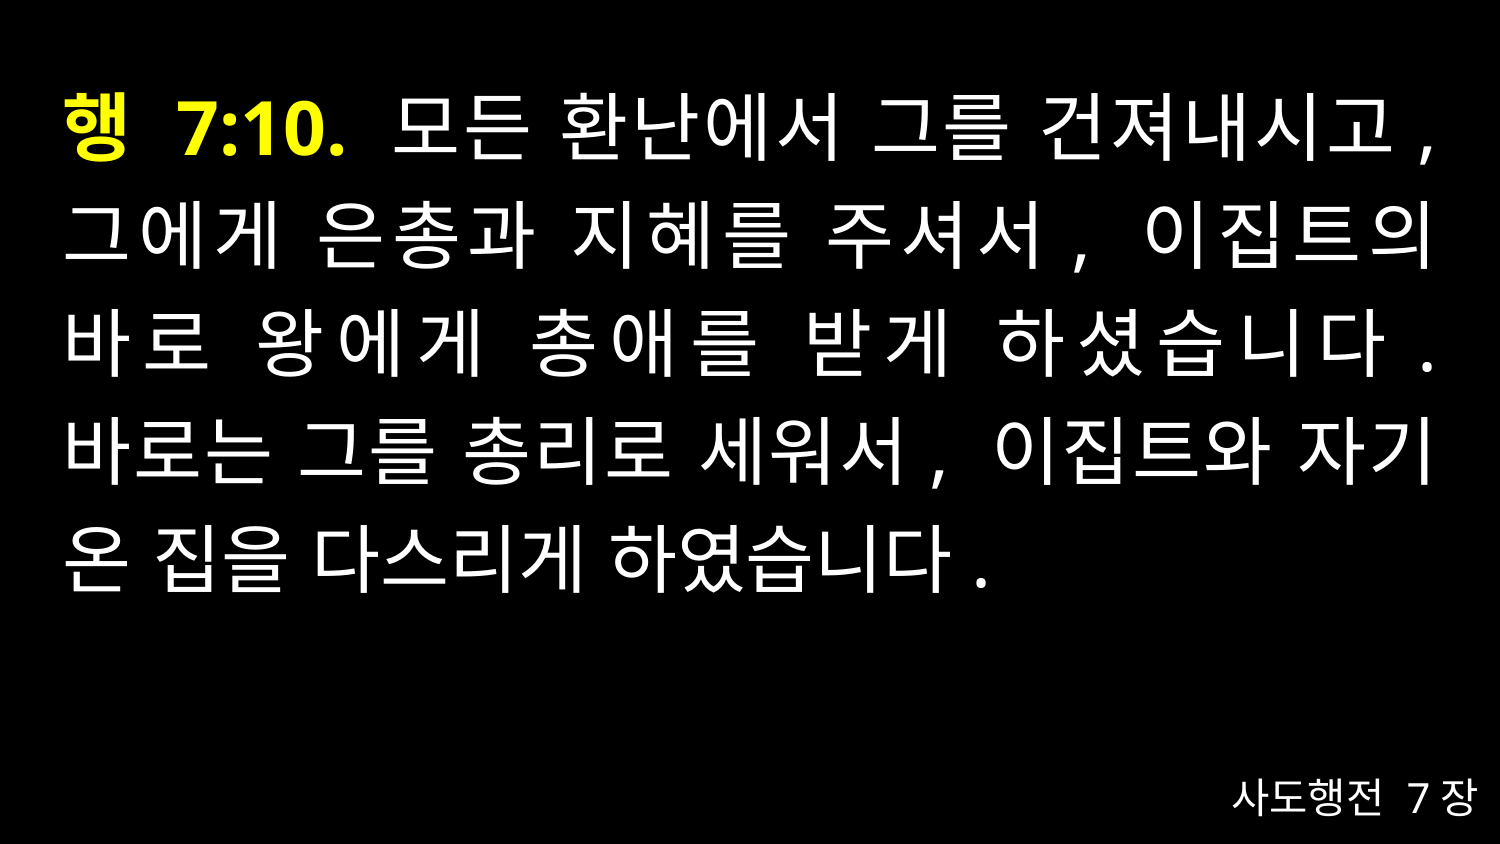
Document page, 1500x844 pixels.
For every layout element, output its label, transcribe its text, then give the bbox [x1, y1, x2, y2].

title 행 7:10. 모든 환난에서 그를 건져내시고, 그에게 은총과 지혜를 주셔서, 이집트의 바로 왕에게 총애를 받게 하셨습니다. 바로는 그를 총리로 세워서, 이집트와 자기 온 집을 다스리게 하였습니다. [0, 0, 1500, 844]
subtitle 사도행전 7장 [916, 770, 1500, 844]
